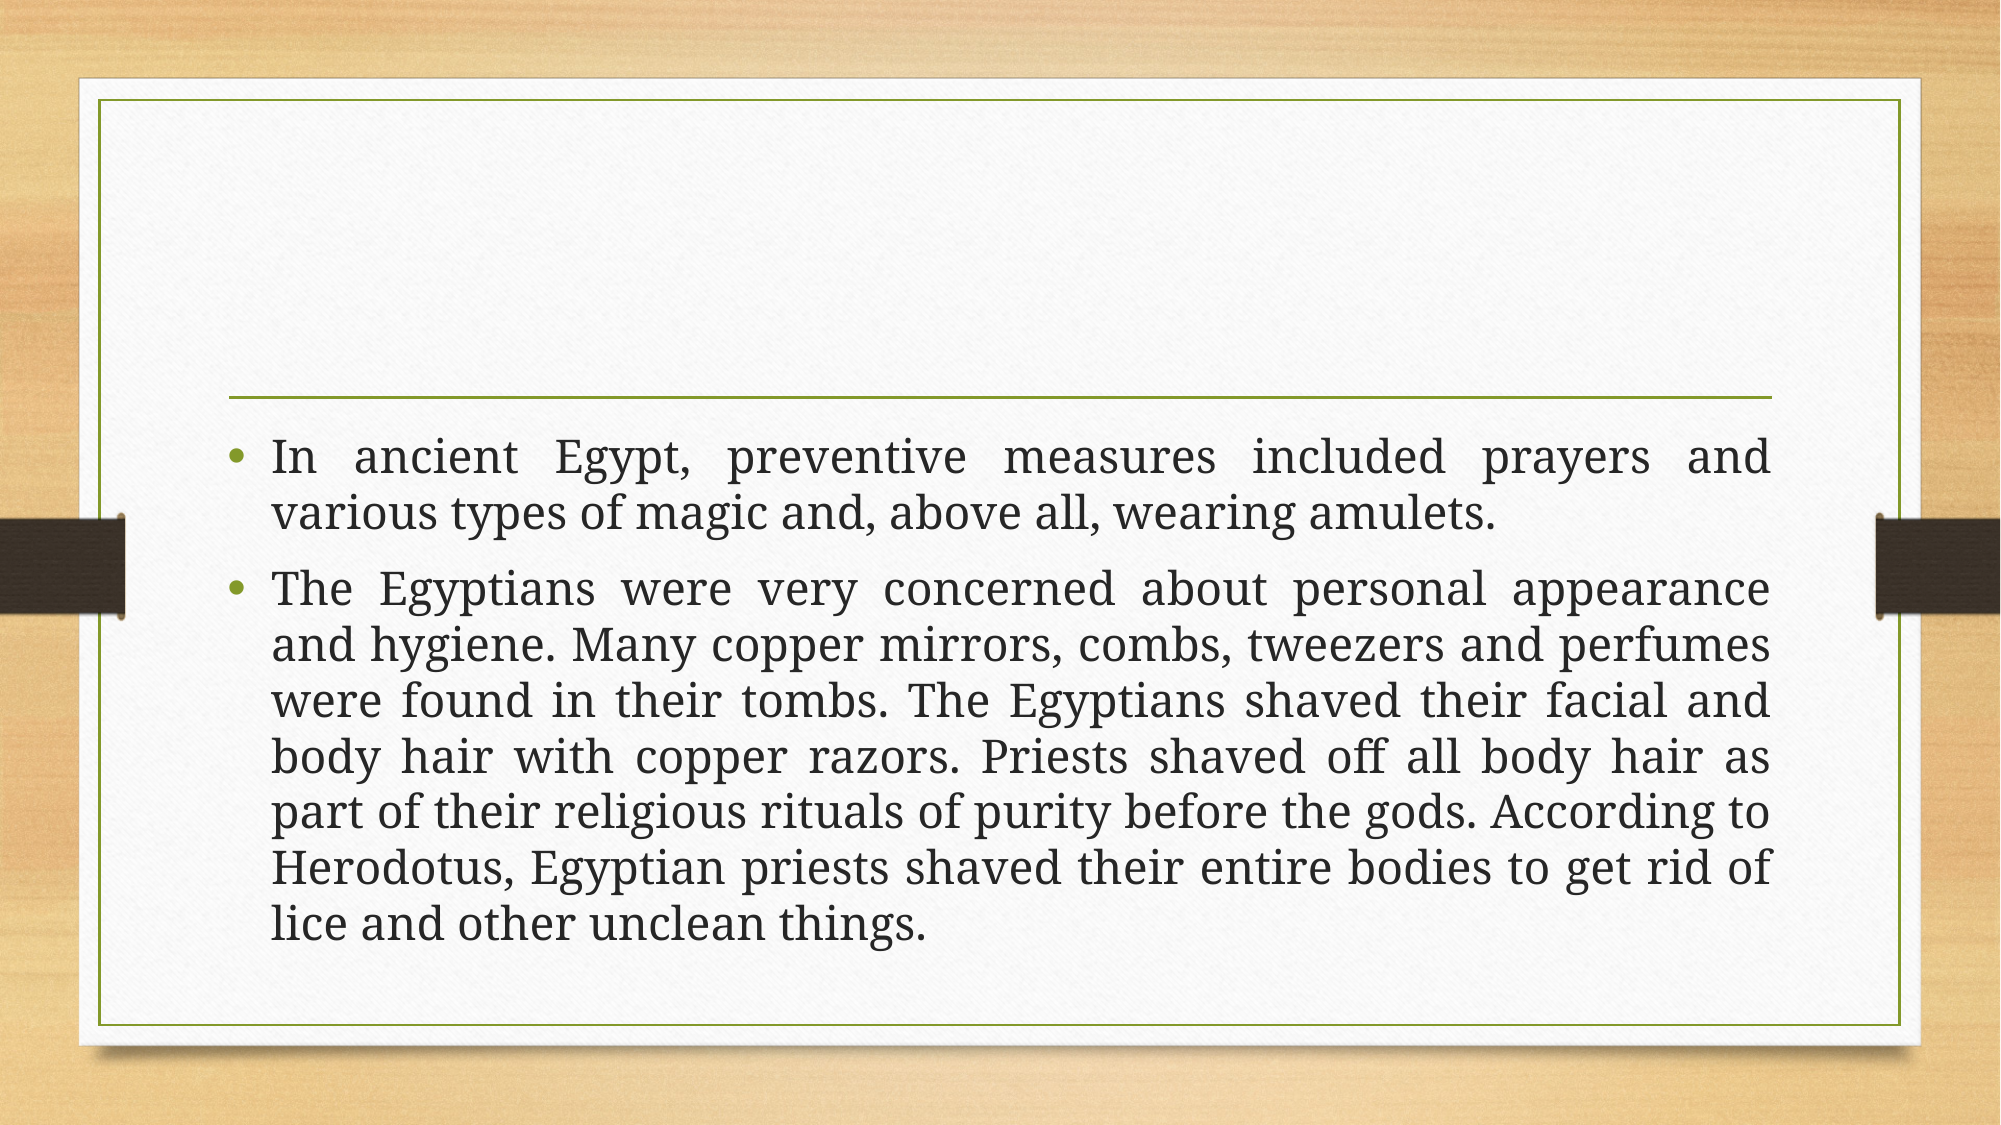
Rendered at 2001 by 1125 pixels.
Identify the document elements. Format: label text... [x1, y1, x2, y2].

picture [0, 0, 2001, 1125]
list In ancient Egypt, preventive measures included prayers and various types of magic and, above all, wearing amulets. The Egyptians were very concerned about personal appearance and hygiene. Many copper mirrors, combs, tweezers and perfumes were found in their tombs. The Egyptians shaved their facial and body hair with copper razors. Priests shaved off all body hair as part of their religious rituals of purity before the gods. According to Herodotus, Egyptian priests shaved their entire bodies to get rid of lice and other unclean things. [212, 419, 1788, 964]
